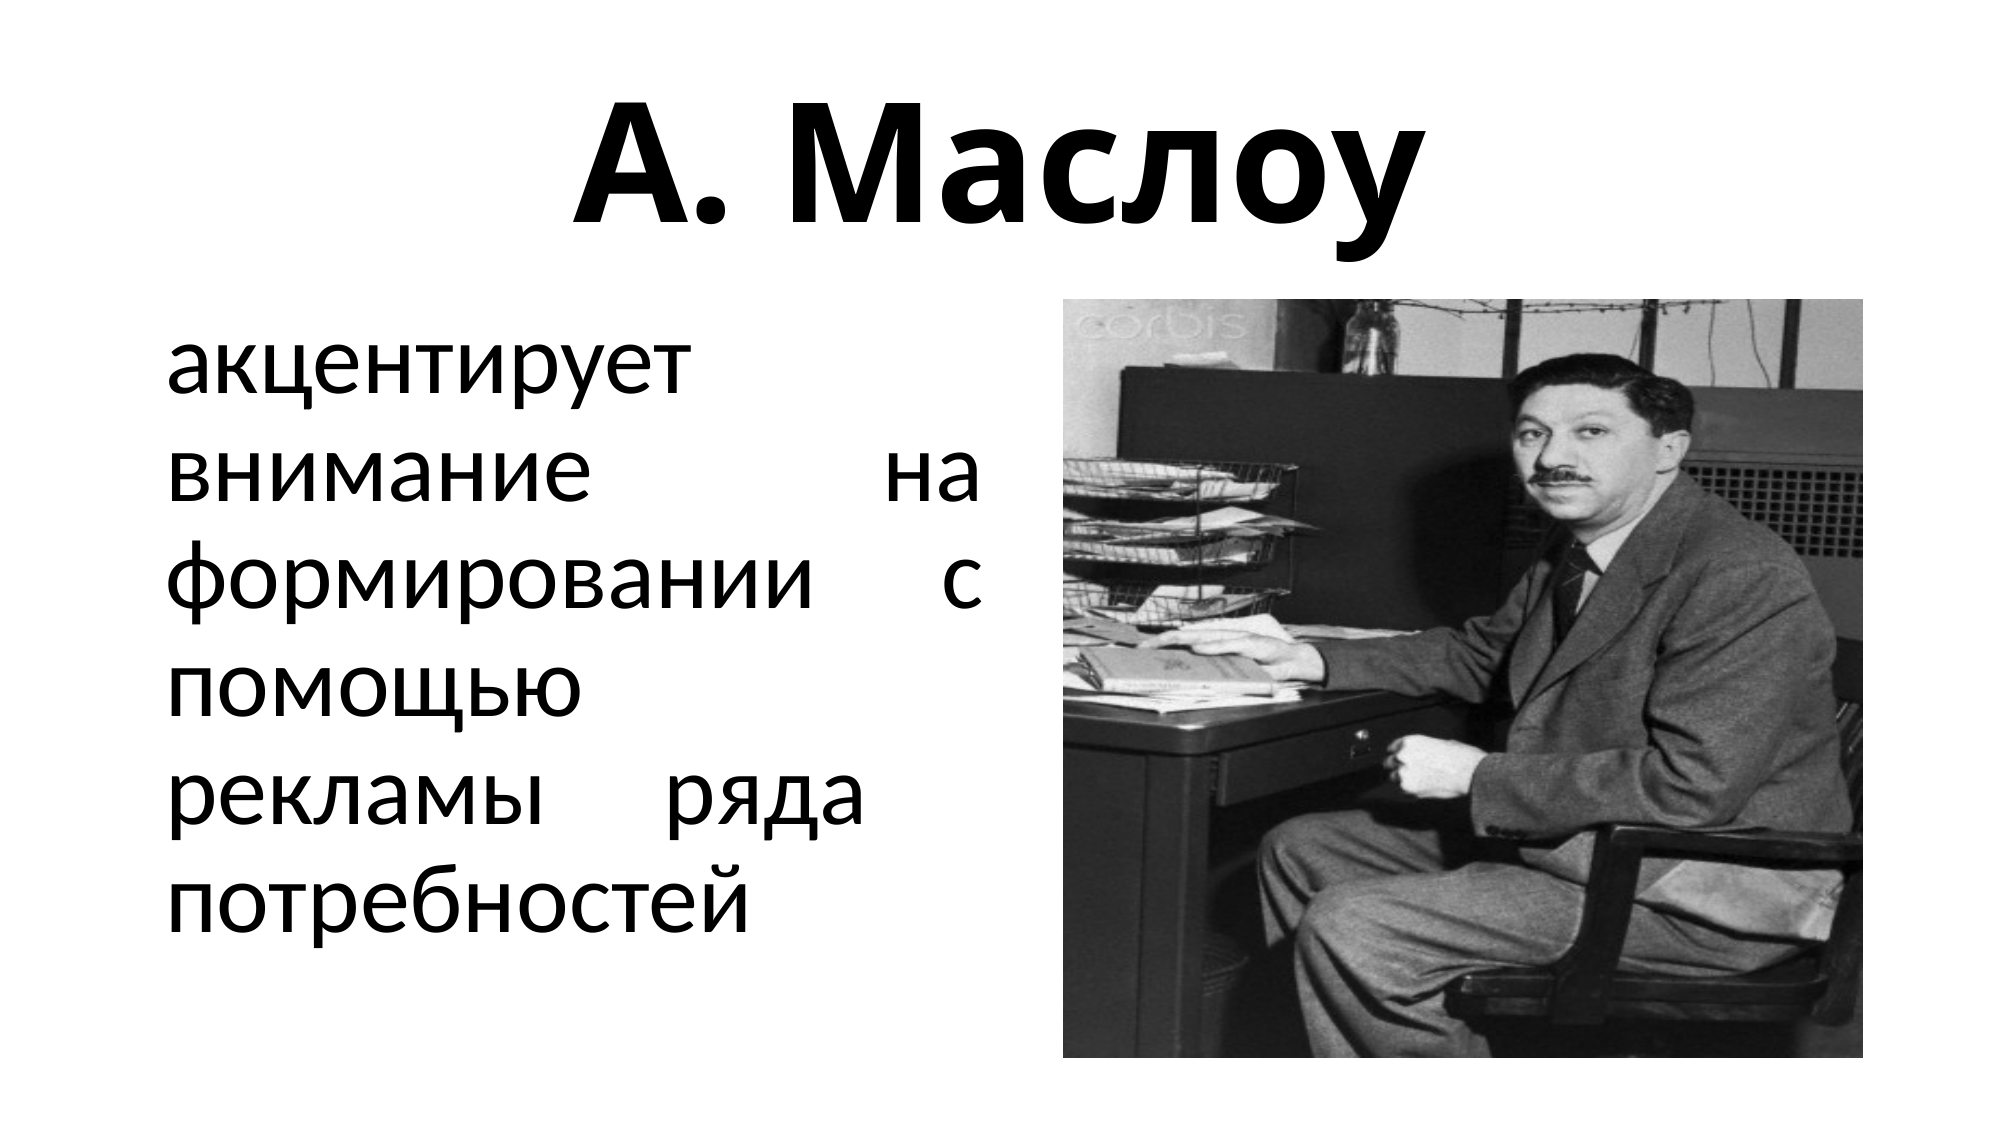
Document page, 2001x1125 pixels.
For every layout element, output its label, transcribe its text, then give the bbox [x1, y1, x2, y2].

title А. Маслоу [137, 59, 1863, 278]
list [1063, 299, 1863, 1058]
list акцентирует внимание на формировании с помощью рекламы ряда потребностей [150, 299, 1000, 1014]
